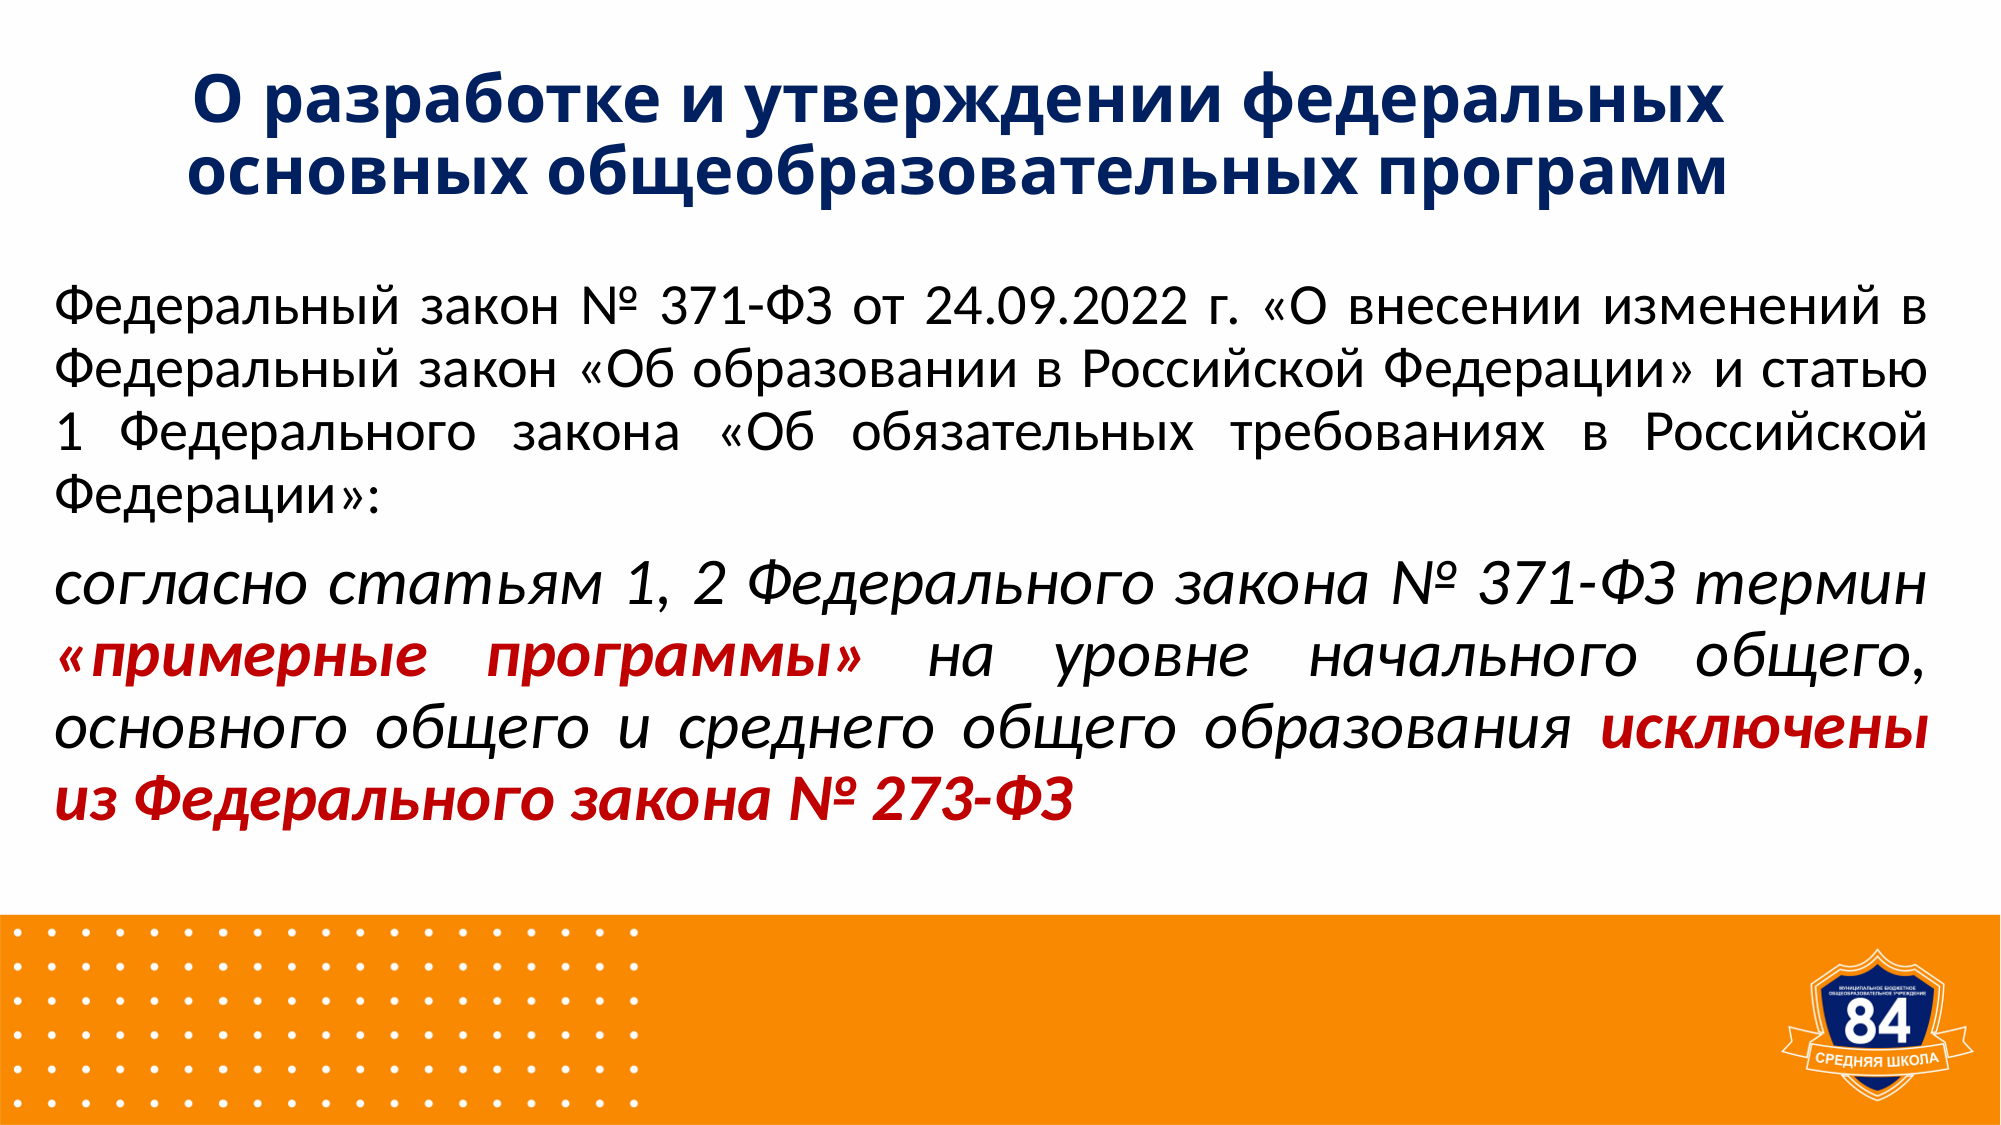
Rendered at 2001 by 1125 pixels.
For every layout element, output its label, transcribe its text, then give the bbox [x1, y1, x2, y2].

title О разработке и утверждении федеральных основных общеобразовательных программ [39, 30, 1879, 244]
list Федеральный закон № 371-ФЗ от 24.09.2022 г. «О внесении изменений в Федеральный закон «Об образовании в Российской Федерации» и статью 1 Федерального закона «Об обязательных требованиях в Российской Федерации»: согласно статьям 1, 2 Федерального закона № 371-ФЗ термин «примерные программы» на уровне начального общего, основного общего и среднего общего образования исключены из Федерального закона № 273-ФЗ [39, 267, 1945, 1094]
picture [0, 0, 2001, 1125]
